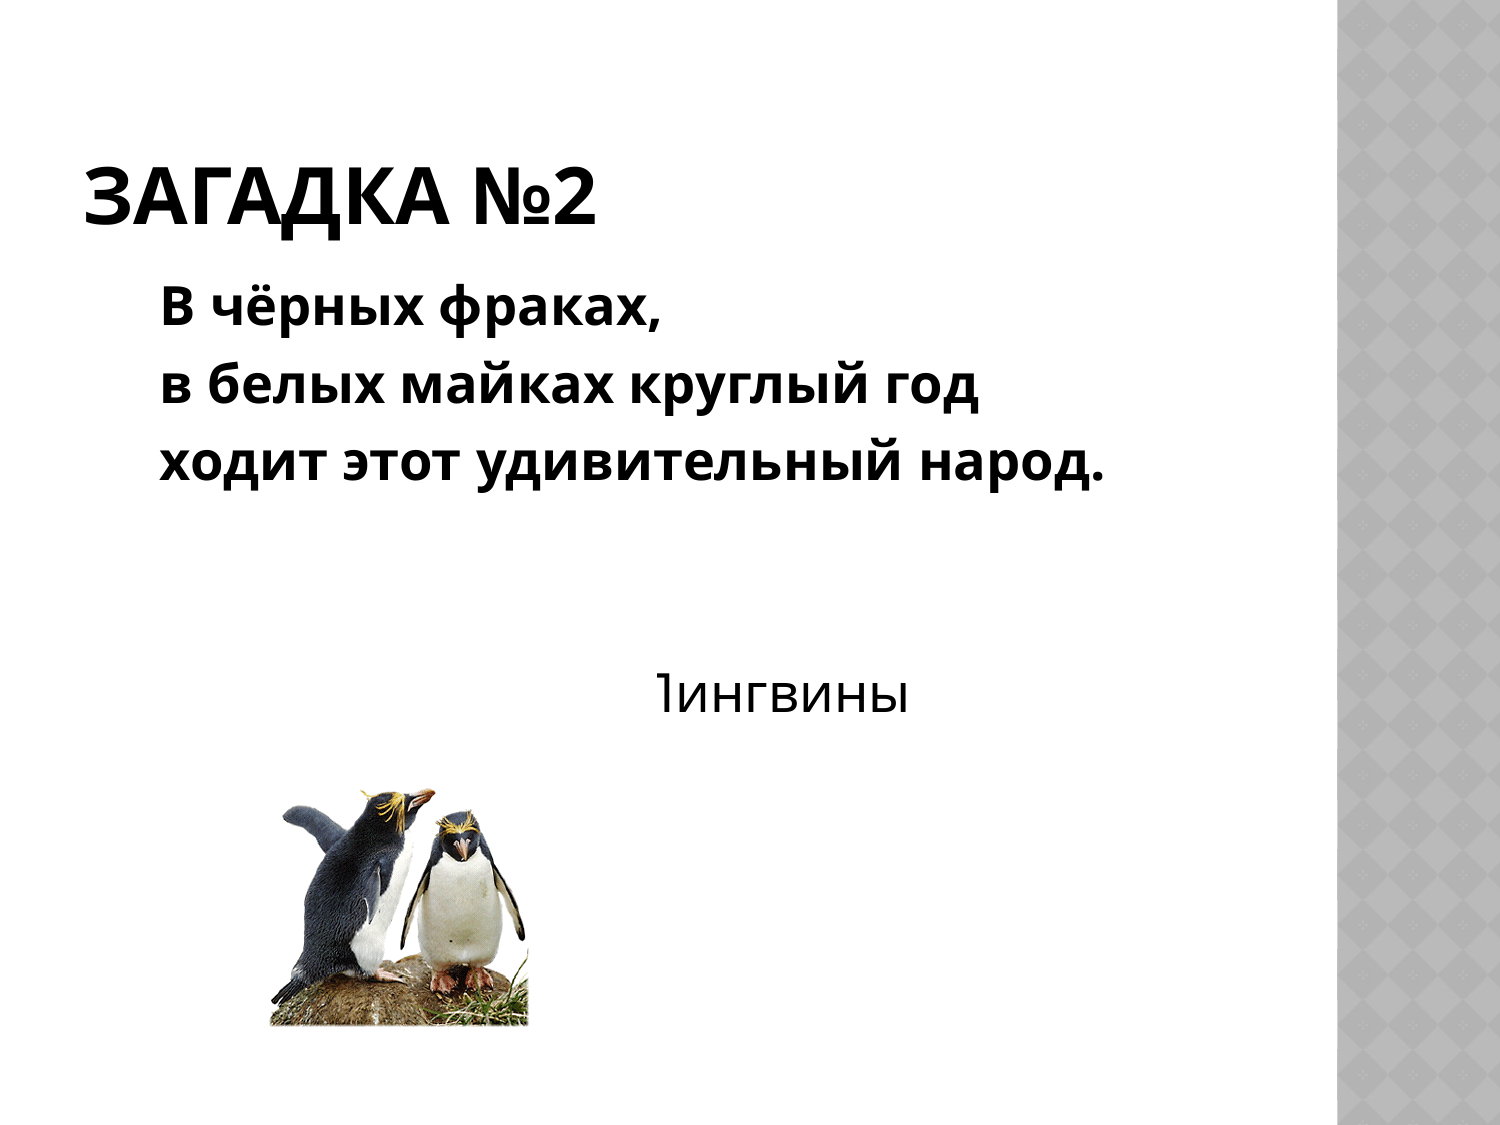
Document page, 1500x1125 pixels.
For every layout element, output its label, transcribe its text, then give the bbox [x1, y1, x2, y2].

list В чёрных фраках, в белых майках круглый год ходит этот удивительный народ. Пингвины [75, 264, 1263, 1059]
title ЗАГАДКА №2 [75, 52, 1263, 240]
picture [140, 644, 657, 1045]
